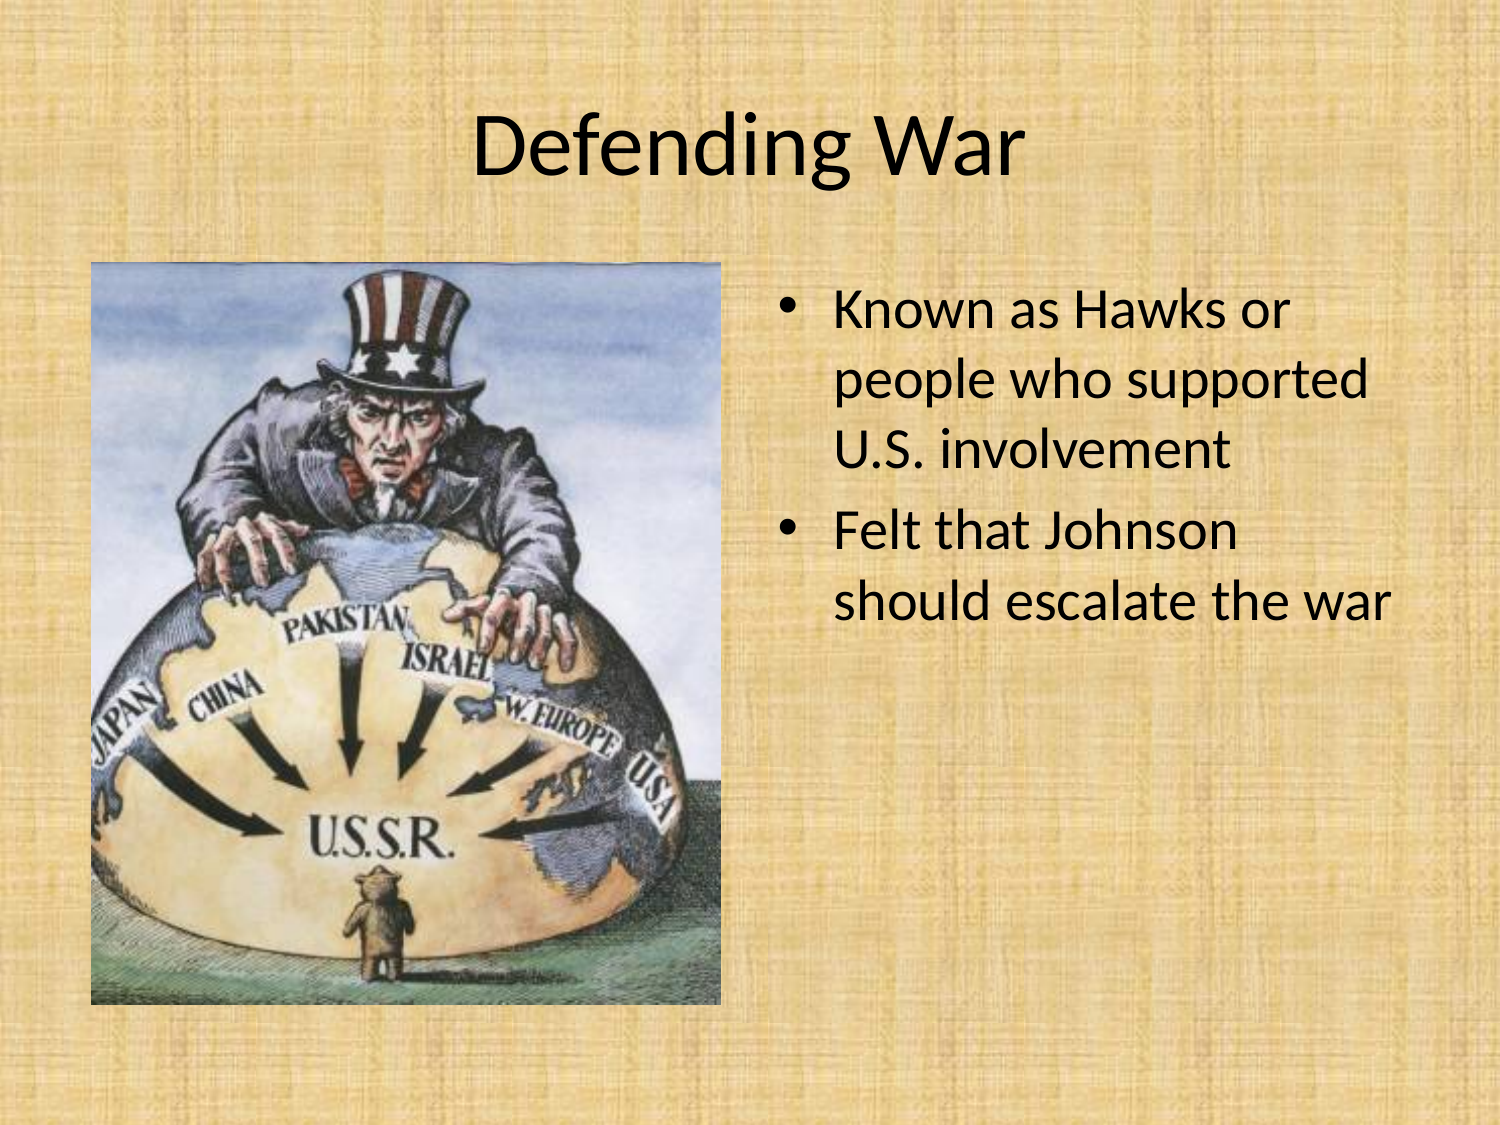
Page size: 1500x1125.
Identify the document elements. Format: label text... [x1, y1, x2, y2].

title Defending War [75, 45, 1425, 233]
picture [0, 0, 1500, 1125]
list Known as Hawks or people who supported U.S. involvement Felt that Johnson should escalate the war [762, 262, 1425, 1005]
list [74, 262, 738, 1006]
